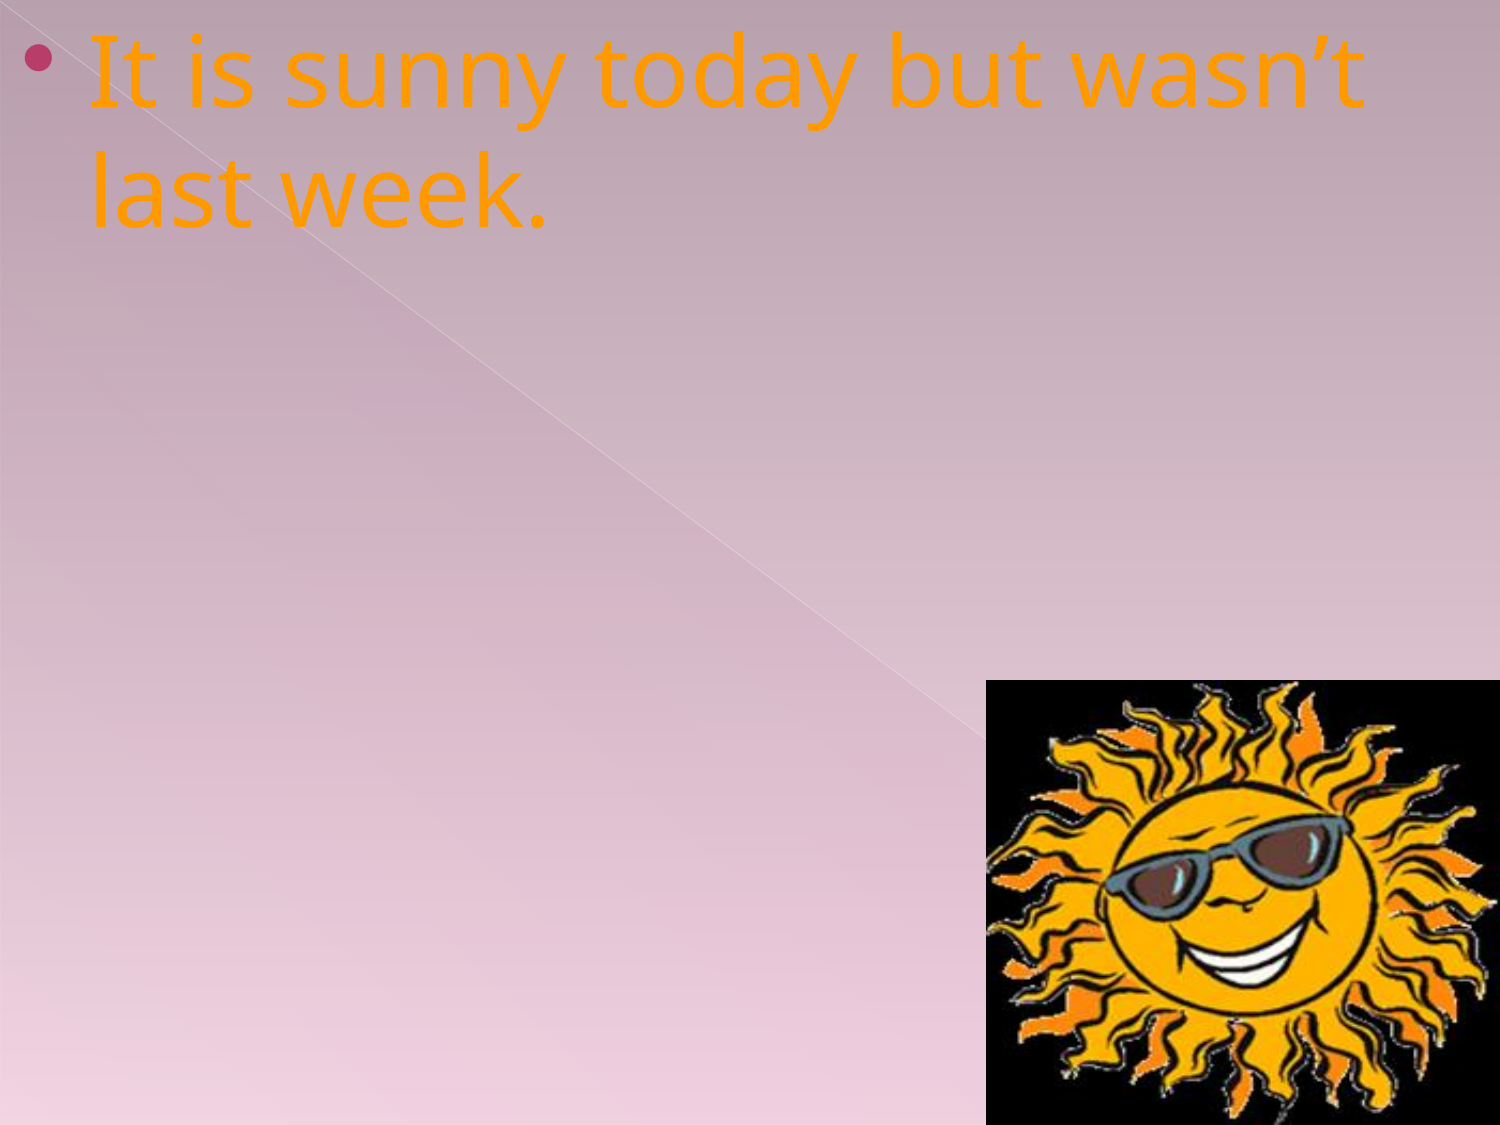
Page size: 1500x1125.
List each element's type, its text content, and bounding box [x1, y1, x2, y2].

list It is sunny today but wasn’t last week. [0, 0, 1500, 1125]
picture [985, 680, 1500, 1125]
